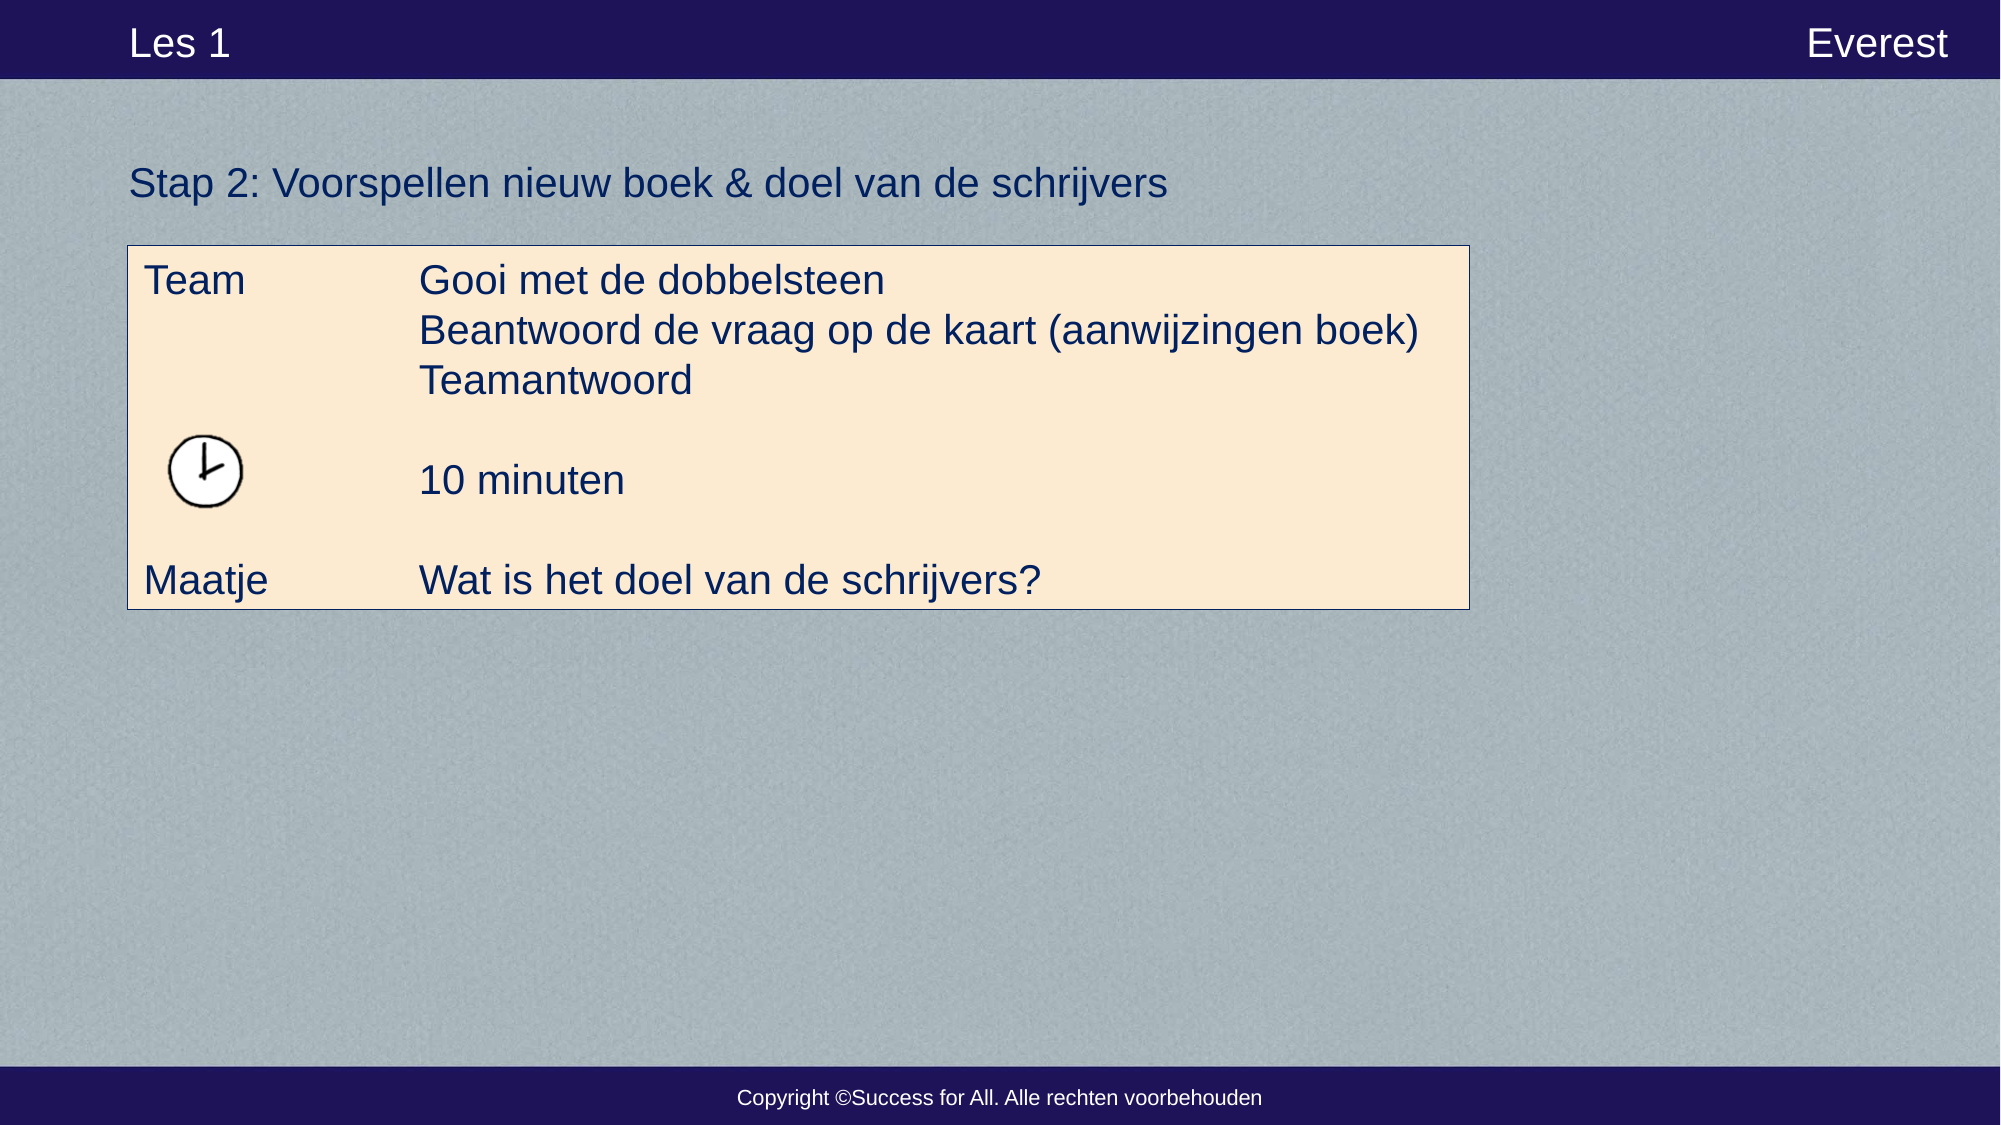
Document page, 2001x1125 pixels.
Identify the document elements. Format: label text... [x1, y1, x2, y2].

text_box Copyright ©Success for All. Alle rechten voorbehouden [0, 1076, 2000, 1125]
text_box Stap 2: Voorspellen nieuw boek & doel van de schrijvers [113, 148, 1635, 214]
text_box Everest [786, 8, 1963, 123]
text_box Les 1 [114, 8, 354, 73]
picture [0, 0, 2001, 1125]
text_box Team Gooi met de dobbelsteen Beantwoord de vraag op de kaart (aanwijzingen boek) Teamantwoord 10 minuten Maatje Wat is het doel van de schrijvers? [127, 245, 1470, 610]
